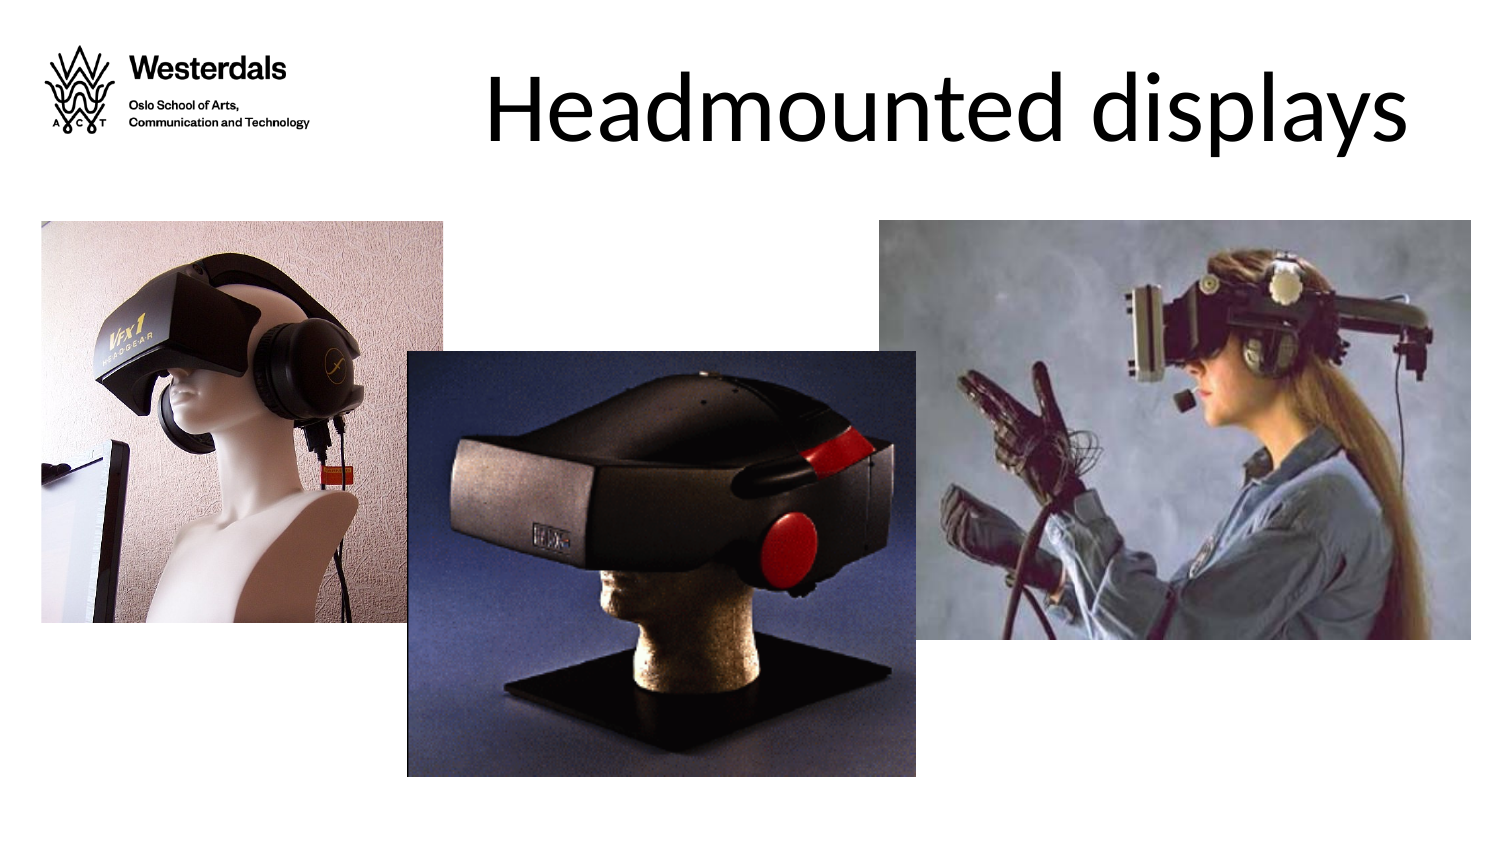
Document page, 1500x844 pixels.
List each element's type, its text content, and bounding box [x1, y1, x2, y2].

picture [0, 0, 327, 149]
picture [41, 220, 1471, 777]
text_box Headmounted displays [74, 33, 1425, 175]
